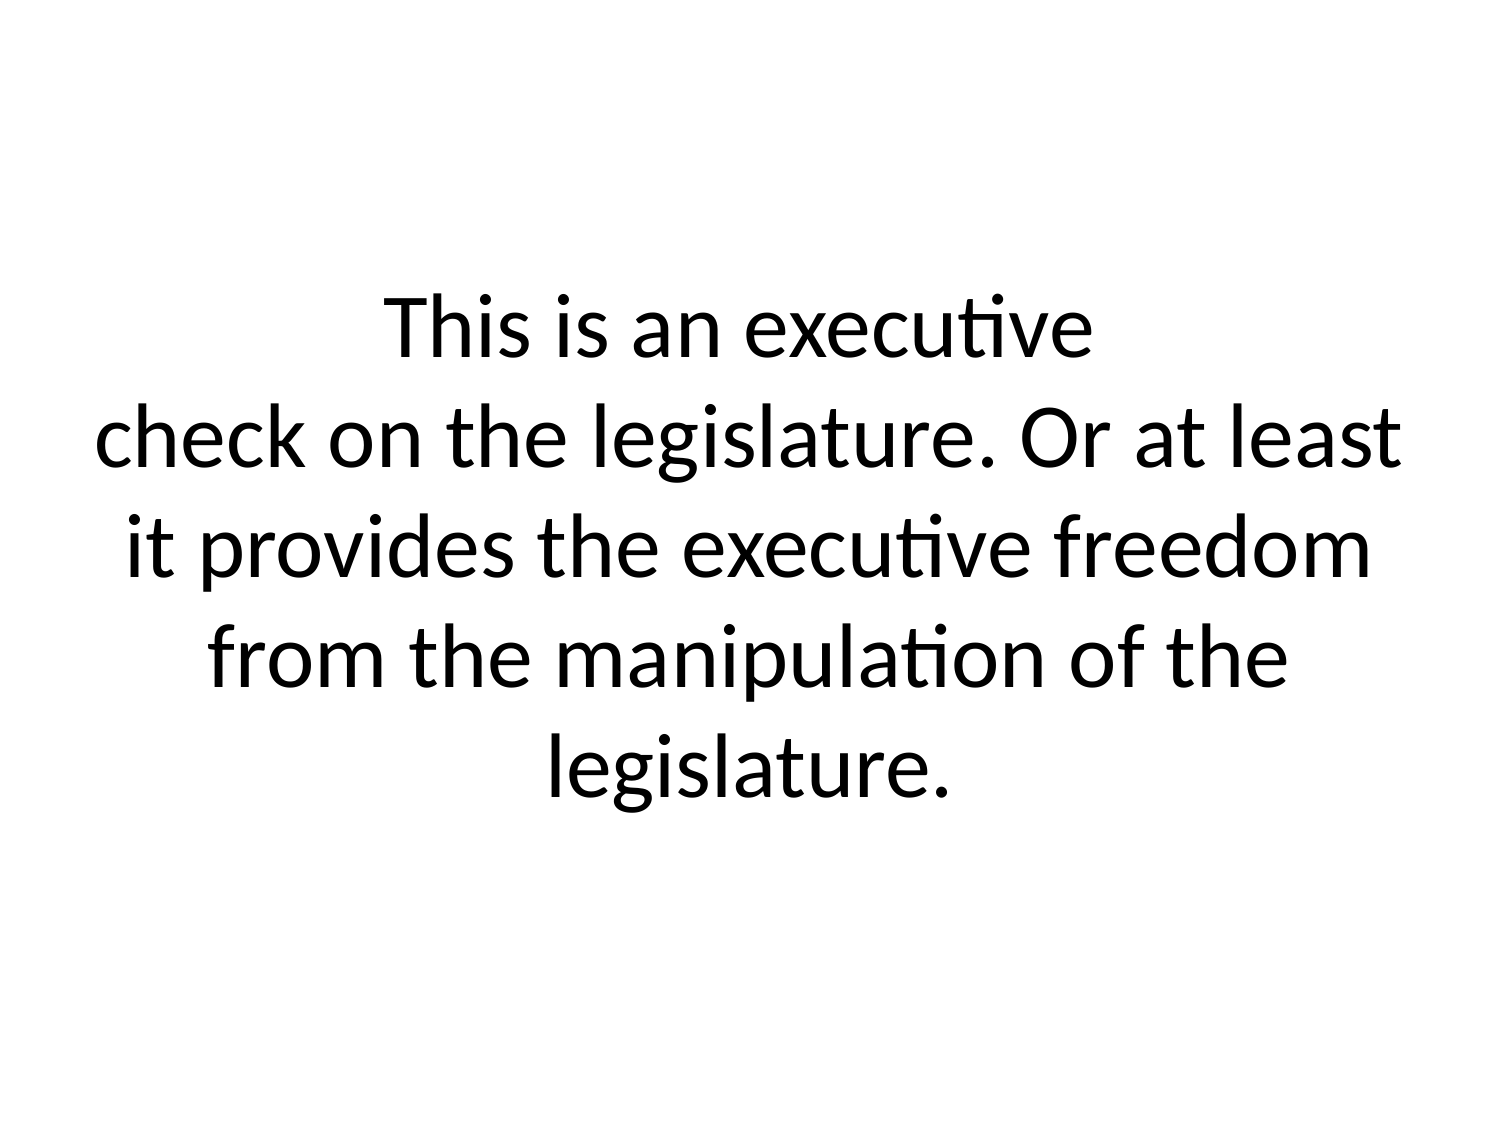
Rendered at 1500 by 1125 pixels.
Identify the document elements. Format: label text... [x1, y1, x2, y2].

title This is an executive check on the legislature. Or at least it provides the executive freedom from the manipulation of the legislature. [74, 44, 1426, 1038]
